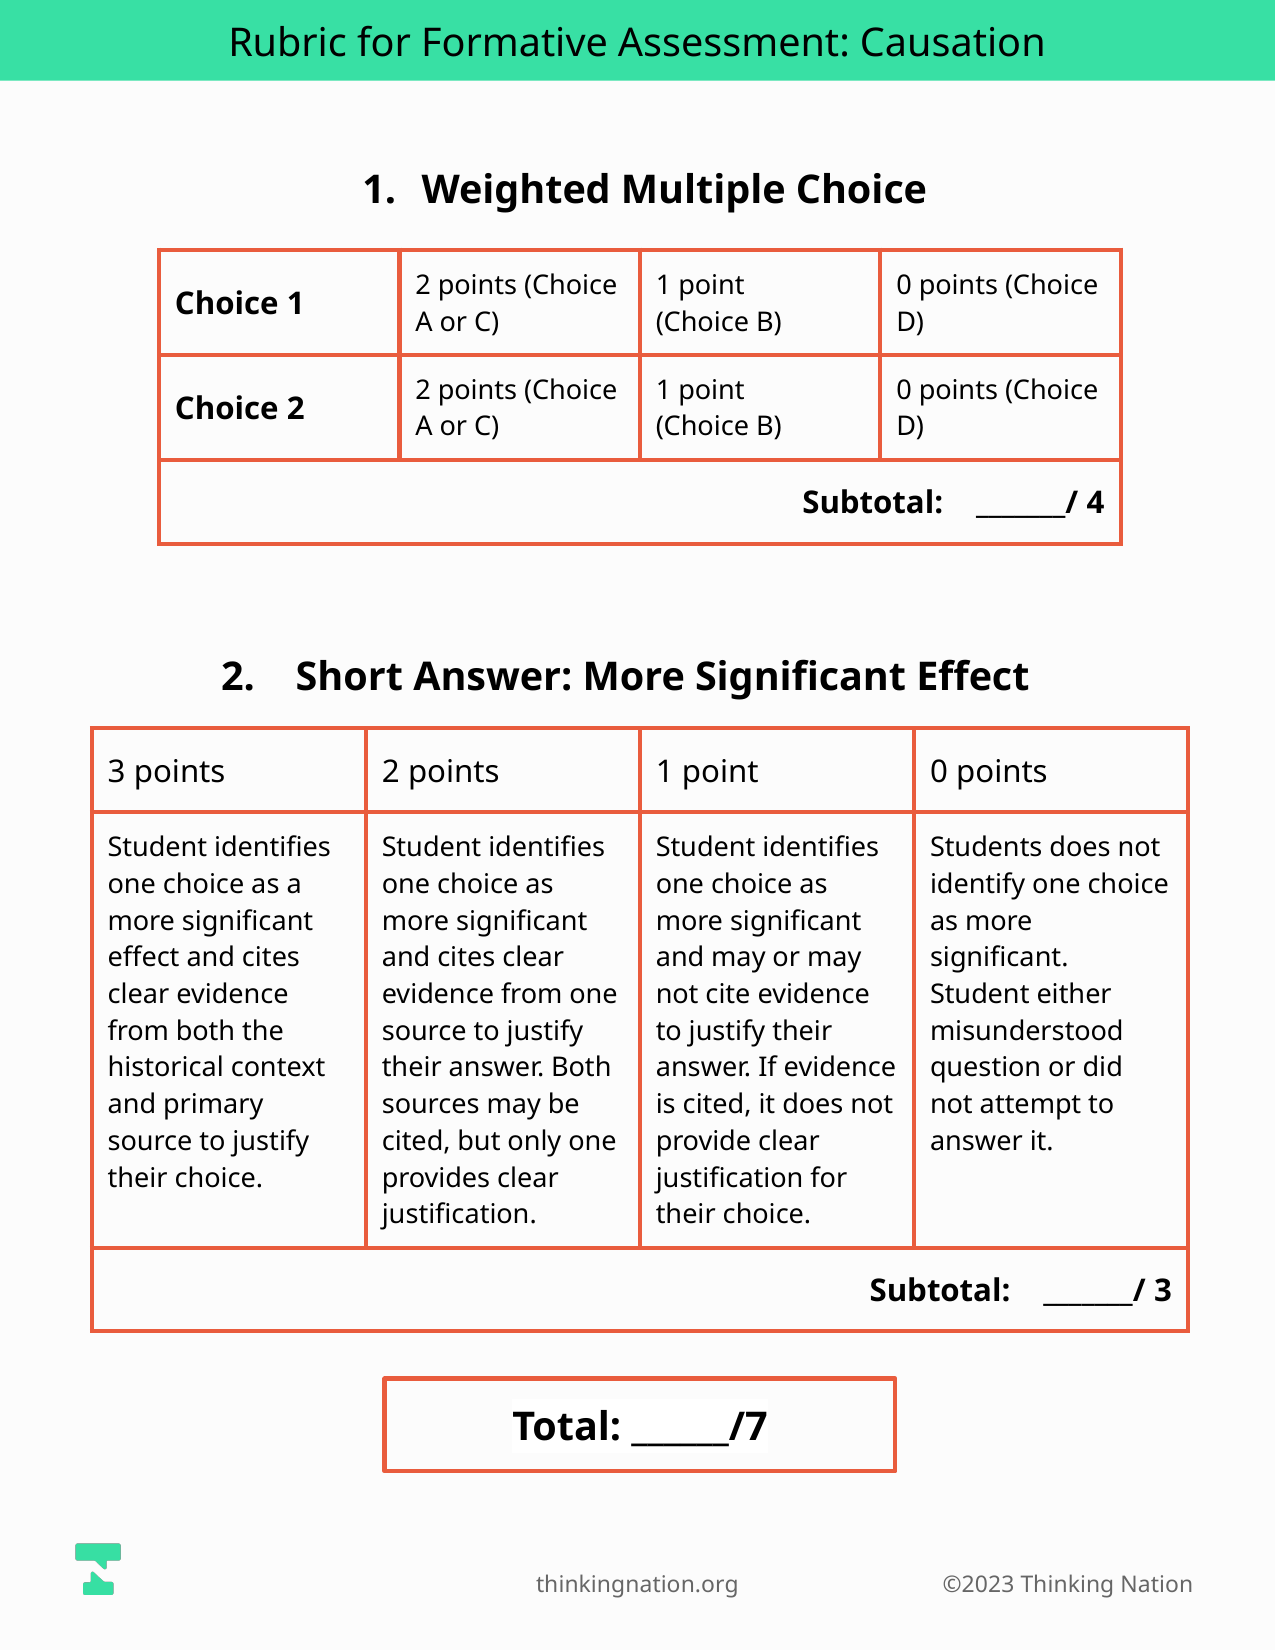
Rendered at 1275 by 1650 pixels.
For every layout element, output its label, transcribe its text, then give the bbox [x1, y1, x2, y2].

picture [62, 1533, 134, 1605]
table_header 1 point (Choice B) [642, 252, 878, 353]
text_box Total: ______/7 [384, 1378, 896, 1472]
table_cell Student identifies one choice as more significant and may or may not cite evidence to justify their answer. If evidence is cited, it does not provide clear justification for their choice. [642, 814, 912, 1246]
table_cell Subtotal: _______/ 4 [161, 462, 1119, 542]
text_box 2. Short Answer: More Significant Effect [205, 634, 1075, 705]
table_cell 2 points (Choice A or C) [402, 357, 638, 458]
table_header 0 points [916, 730, 1186, 810]
table_header Choice 1 [161, 252, 397, 353]
table_cell Choice 2 [161, 357, 397, 458]
table_header 1 point [642, 730, 912, 810]
table_cell Student identifies one choice as more significant and cites clear evidence from one source to justify their answer. Both sources may be cited, but only one provides clear justification. [368, 814, 638, 1246]
table_header 3 points [94, 730, 364, 810]
text_box thinkingnation.org [486, 1553, 789, 1605]
text_box Rubric for Formative Assessment: Causation [0, 0, 1275, 81]
table_header 2 points (Choice A or C) [402, 252, 638, 353]
table_cell 1 point (Choice B) [642, 357, 878, 458]
table_cell Subtotal: _______/ 3 [94, 1250, 1186, 1329]
table_header 0 points (Choice D) [882, 252, 1119, 353]
text_box Weighted Multiple Choice [277, 147, 1003, 218]
table_cell Students does not identify one choice as more significant. Student either misunderstood question or did not attempt to answer it. [916, 814, 1186, 1246]
table_cell 0 points (Choice D) [882, 357, 1119, 458]
text_box ©2023 Thinking Nation [907, 1553, 1210, 1605]
table_cell Student identifies one choice as a more significant effect and cites clear evidence from both the historical context and primary source to justify their choice. [94, 814, 364, 1246]
table_header 2 points [368, 730, 638, 810]
